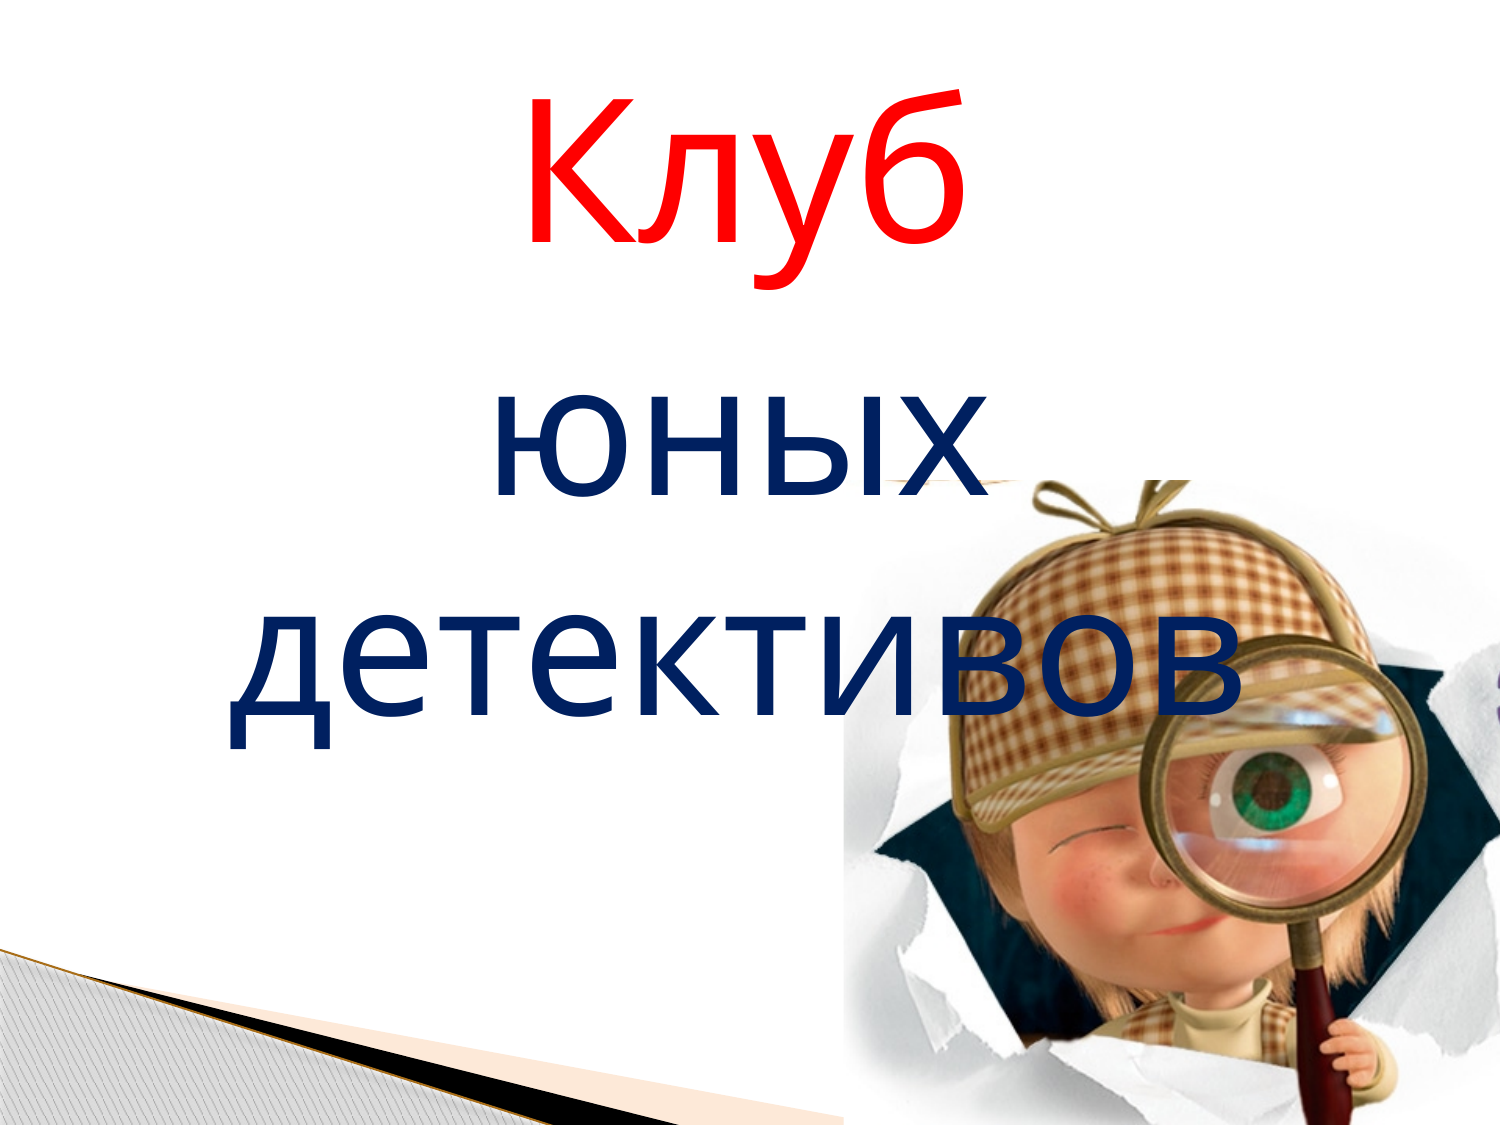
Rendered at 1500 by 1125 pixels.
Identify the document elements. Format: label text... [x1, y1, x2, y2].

text_box Клуб [304, 35, 1184, 290]
text_box юных детективов [117, 304, 1360, 760]
picture [843, 480, 1500, 1125]
